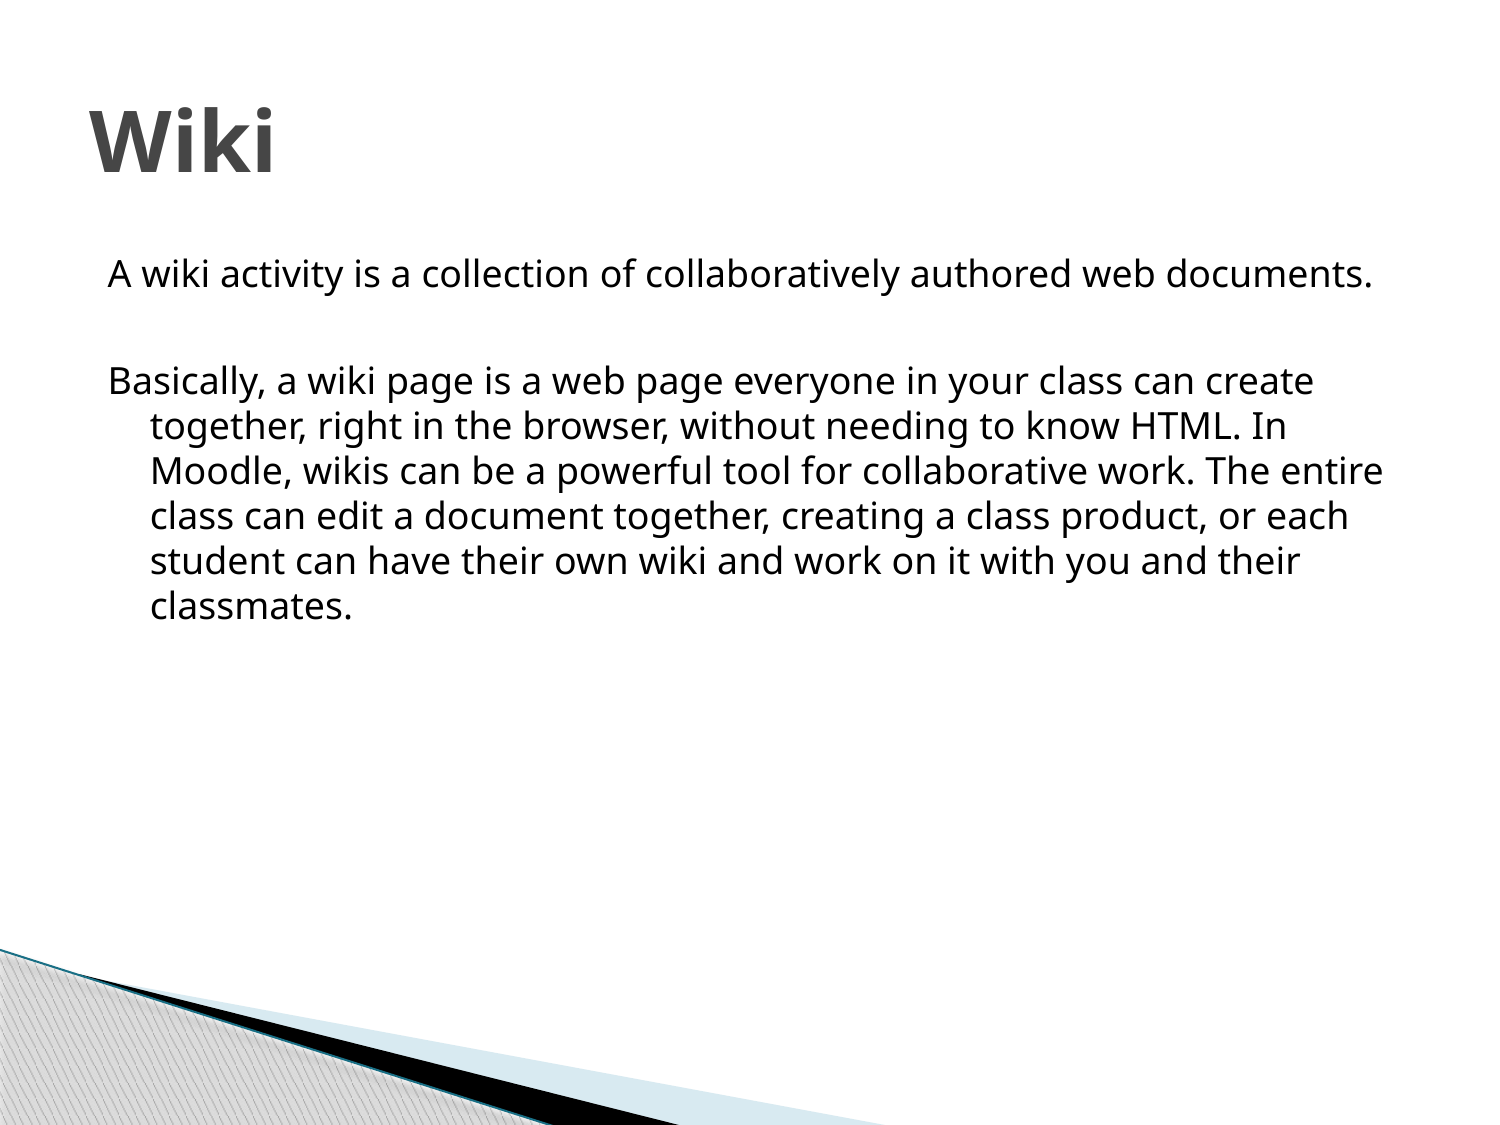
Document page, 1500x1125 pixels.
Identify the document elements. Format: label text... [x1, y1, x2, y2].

title Wiki [75, 45, 1425, 233]
list A wiki activity is a collection of collaboratively authored web documents. Basically, a wiki page is a web page everyone in your class can create together, right in the browser, without needing to know HTML. In Moodle, wikis can be a powerful tool for collaborative work. The entire class can edit a document together, creating a class product, or each student can have their own wiki and work on it with you and their classmates. [75, 243, 1425, 986]
